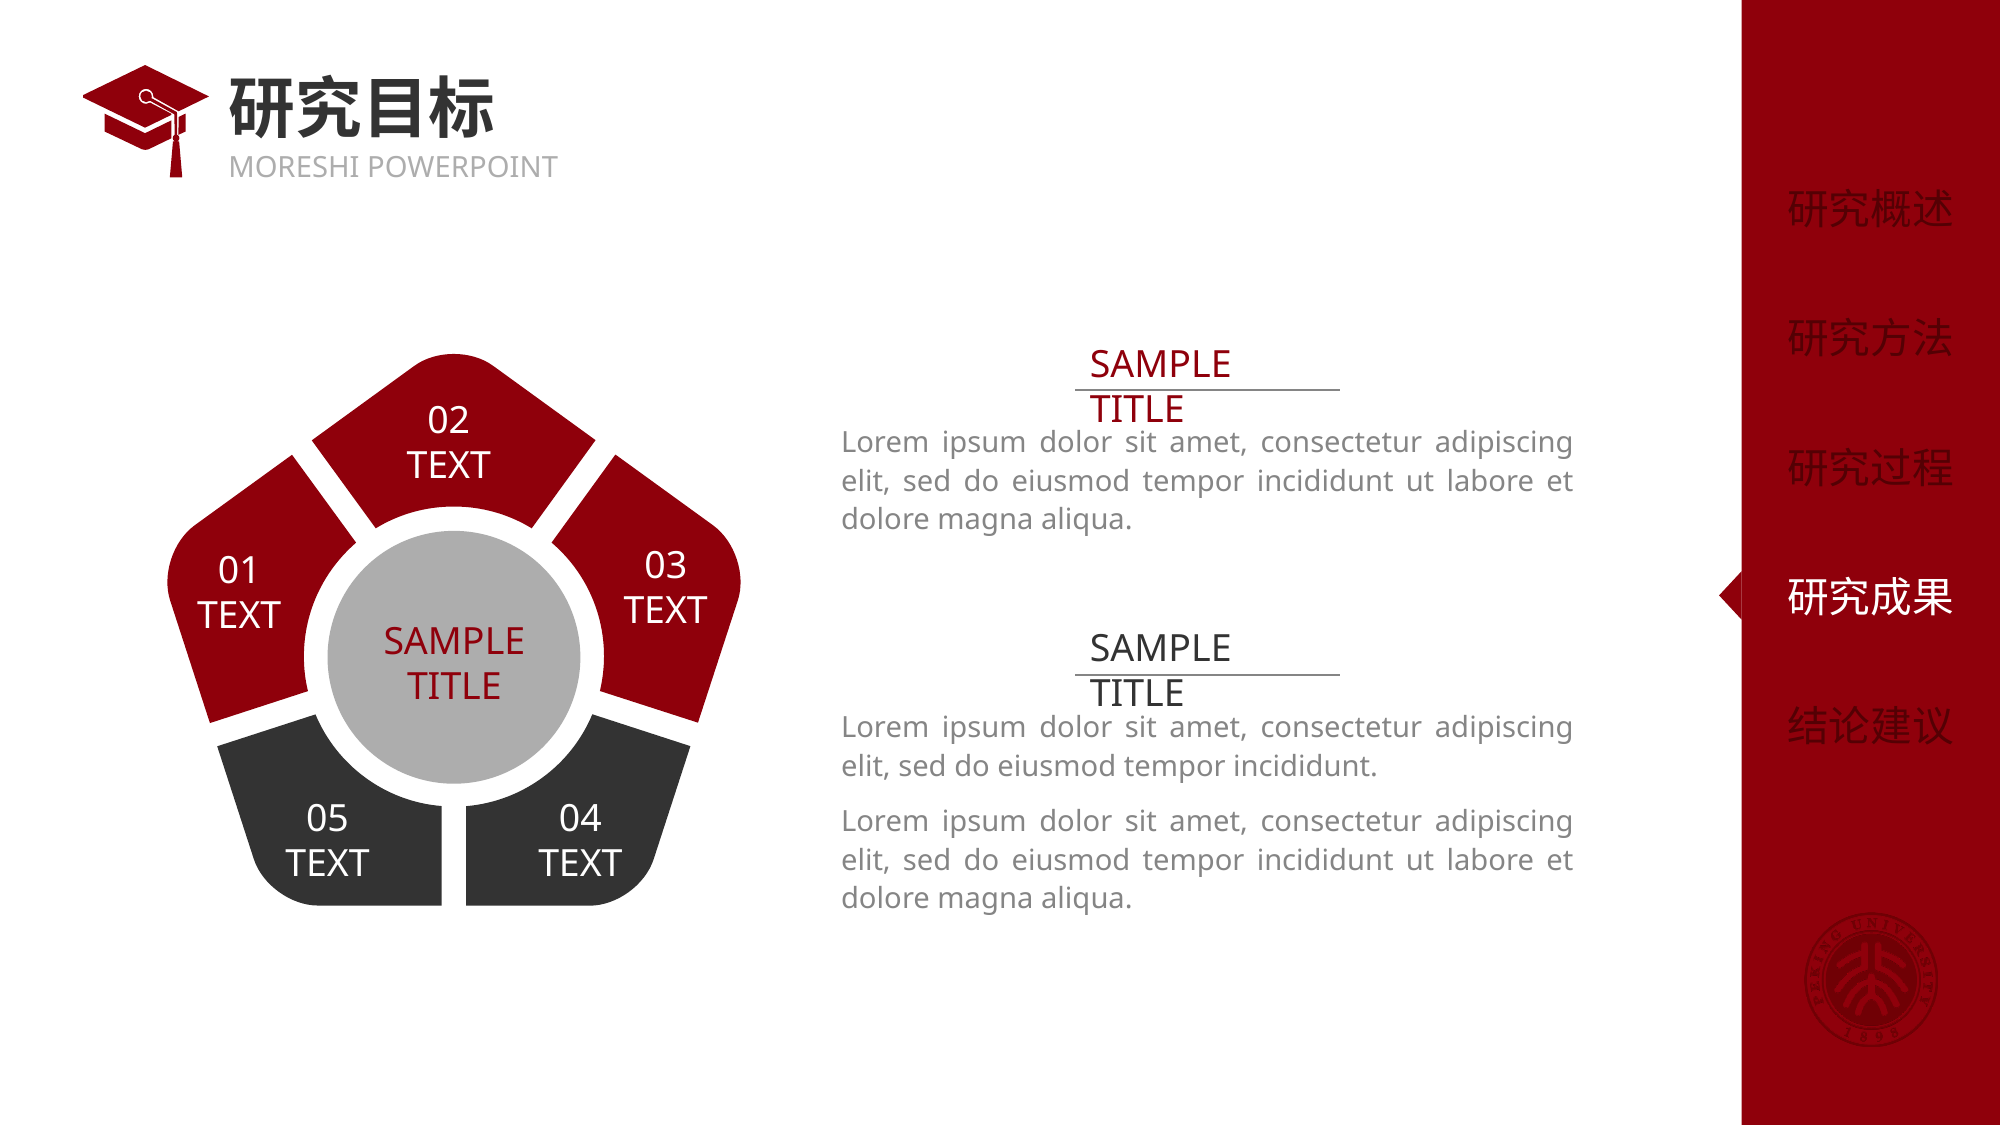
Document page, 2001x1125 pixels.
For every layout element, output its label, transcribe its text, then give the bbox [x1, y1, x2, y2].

text_box SAMPLE TITLE [1075, 332, 1340, 389]
text_box SAMPLE TITLE [1075, 391, 1340, 438]
text_box Lorem ipsum dolor sit amet, consectetur adipiscing elit, sed do eiusmod tempor incididunt. [826, 697, 1589, 790]
title 研究目标 [213, 55, 1077, 168]
text_box SAMPLE TITLE [1075, 617, 1340, 674]
text_box SAMPLE TITLE [1075, 676, 1340, 722]
text_box Lorem ipsum dolor sit amet, consectetur adipiscing elit, sed do eiusmod tempor incididunt ut labore et dolore magna aliqua. [826, 412, 1589, 543]
text_box Lorem ipsum dolor sit amet, consectetur adipiscing elit, sed do eiusmod tempor incididunt ut labore et dolore magna aliqua. [826, 791, 1589, 922]
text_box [161, 349, 747, 906]
picture [1804, 912, 1938, 1047]
